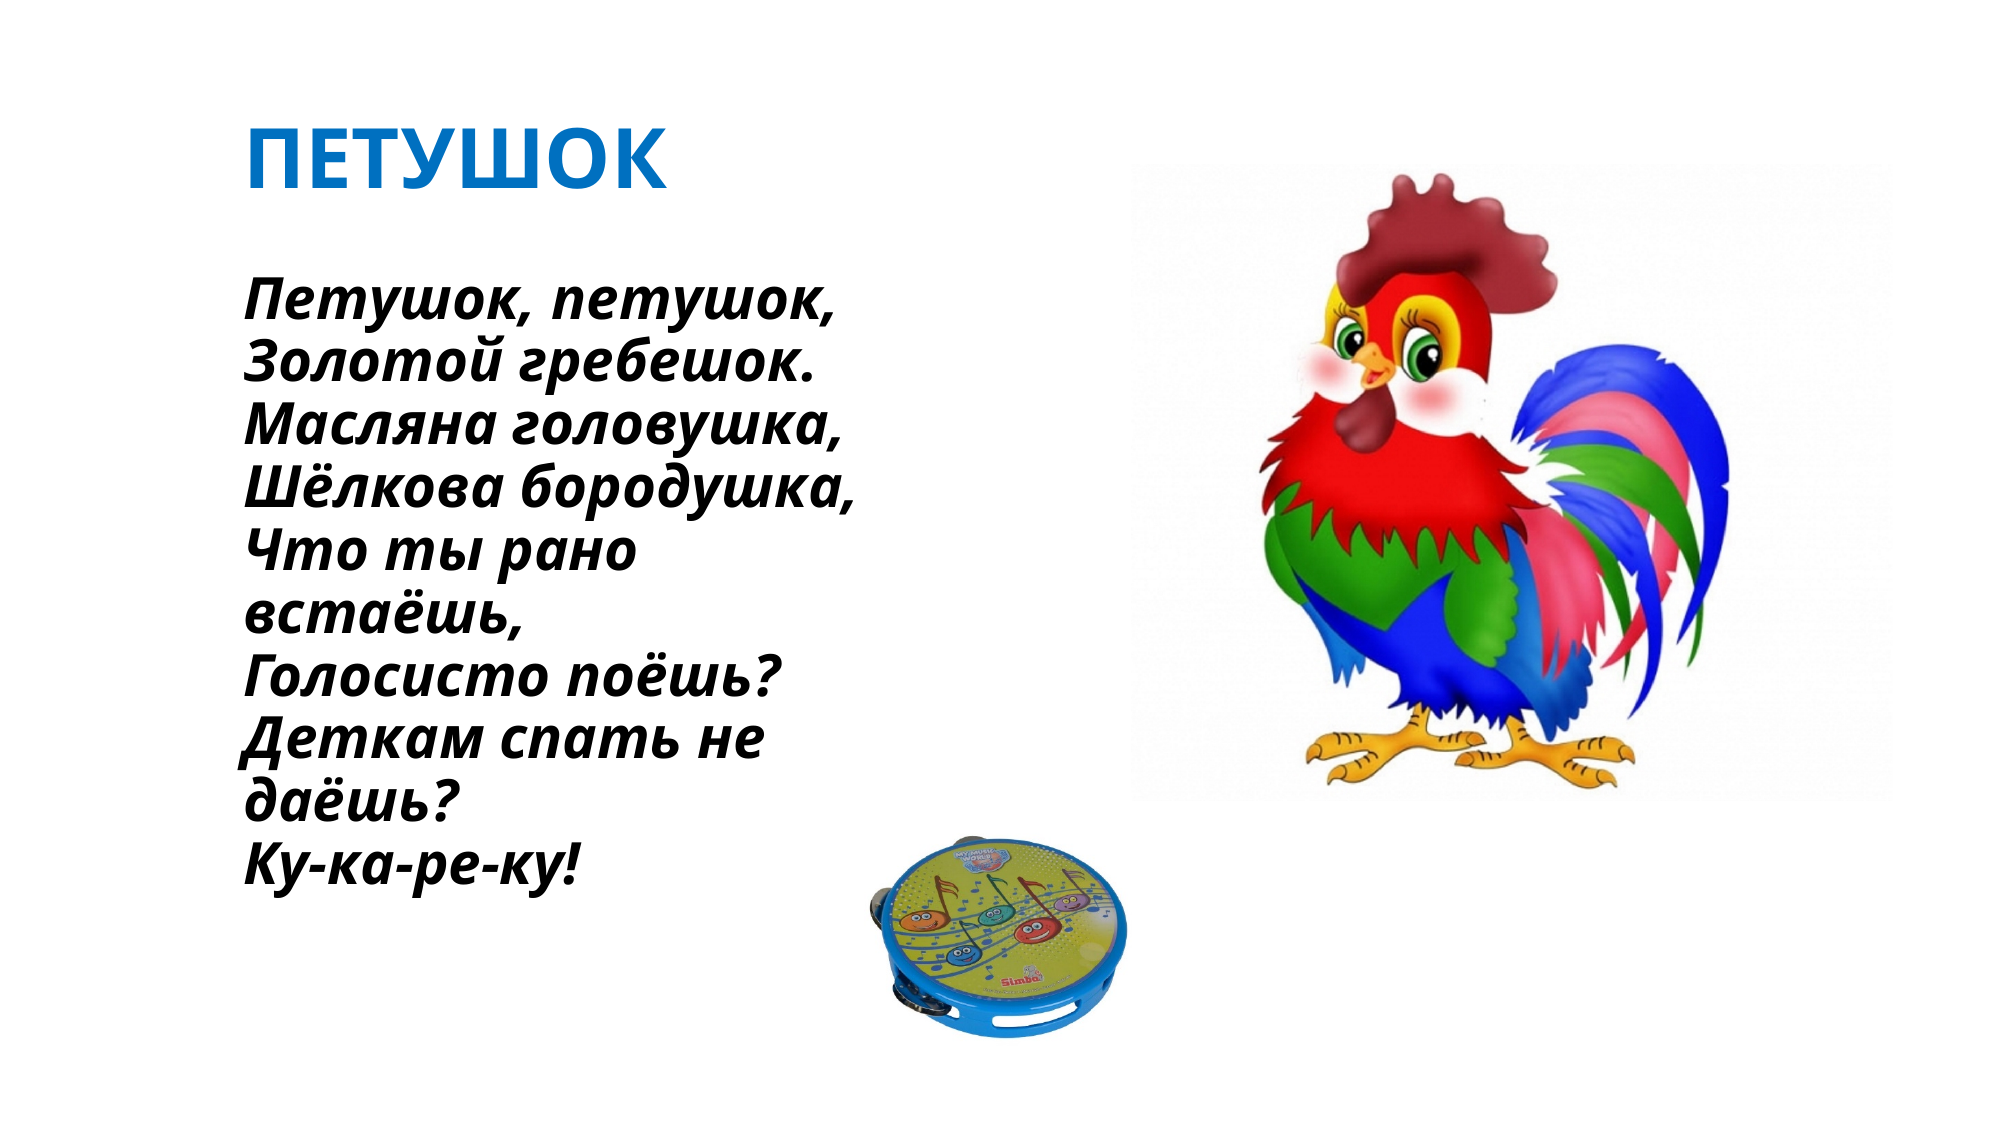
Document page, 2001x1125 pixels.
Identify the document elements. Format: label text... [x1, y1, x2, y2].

title ПЕТУШОК Петушок, петушок, Золотой гребешок. Масляна головушка, Шёлкова бородушка, Что ты рано встаёшь, Голосисто поёшь? Деткам спать не даёшь? Ку-ка-ре-ку! [228, 84, 922, 929]
picture [864, 164, 1893, 1067]
